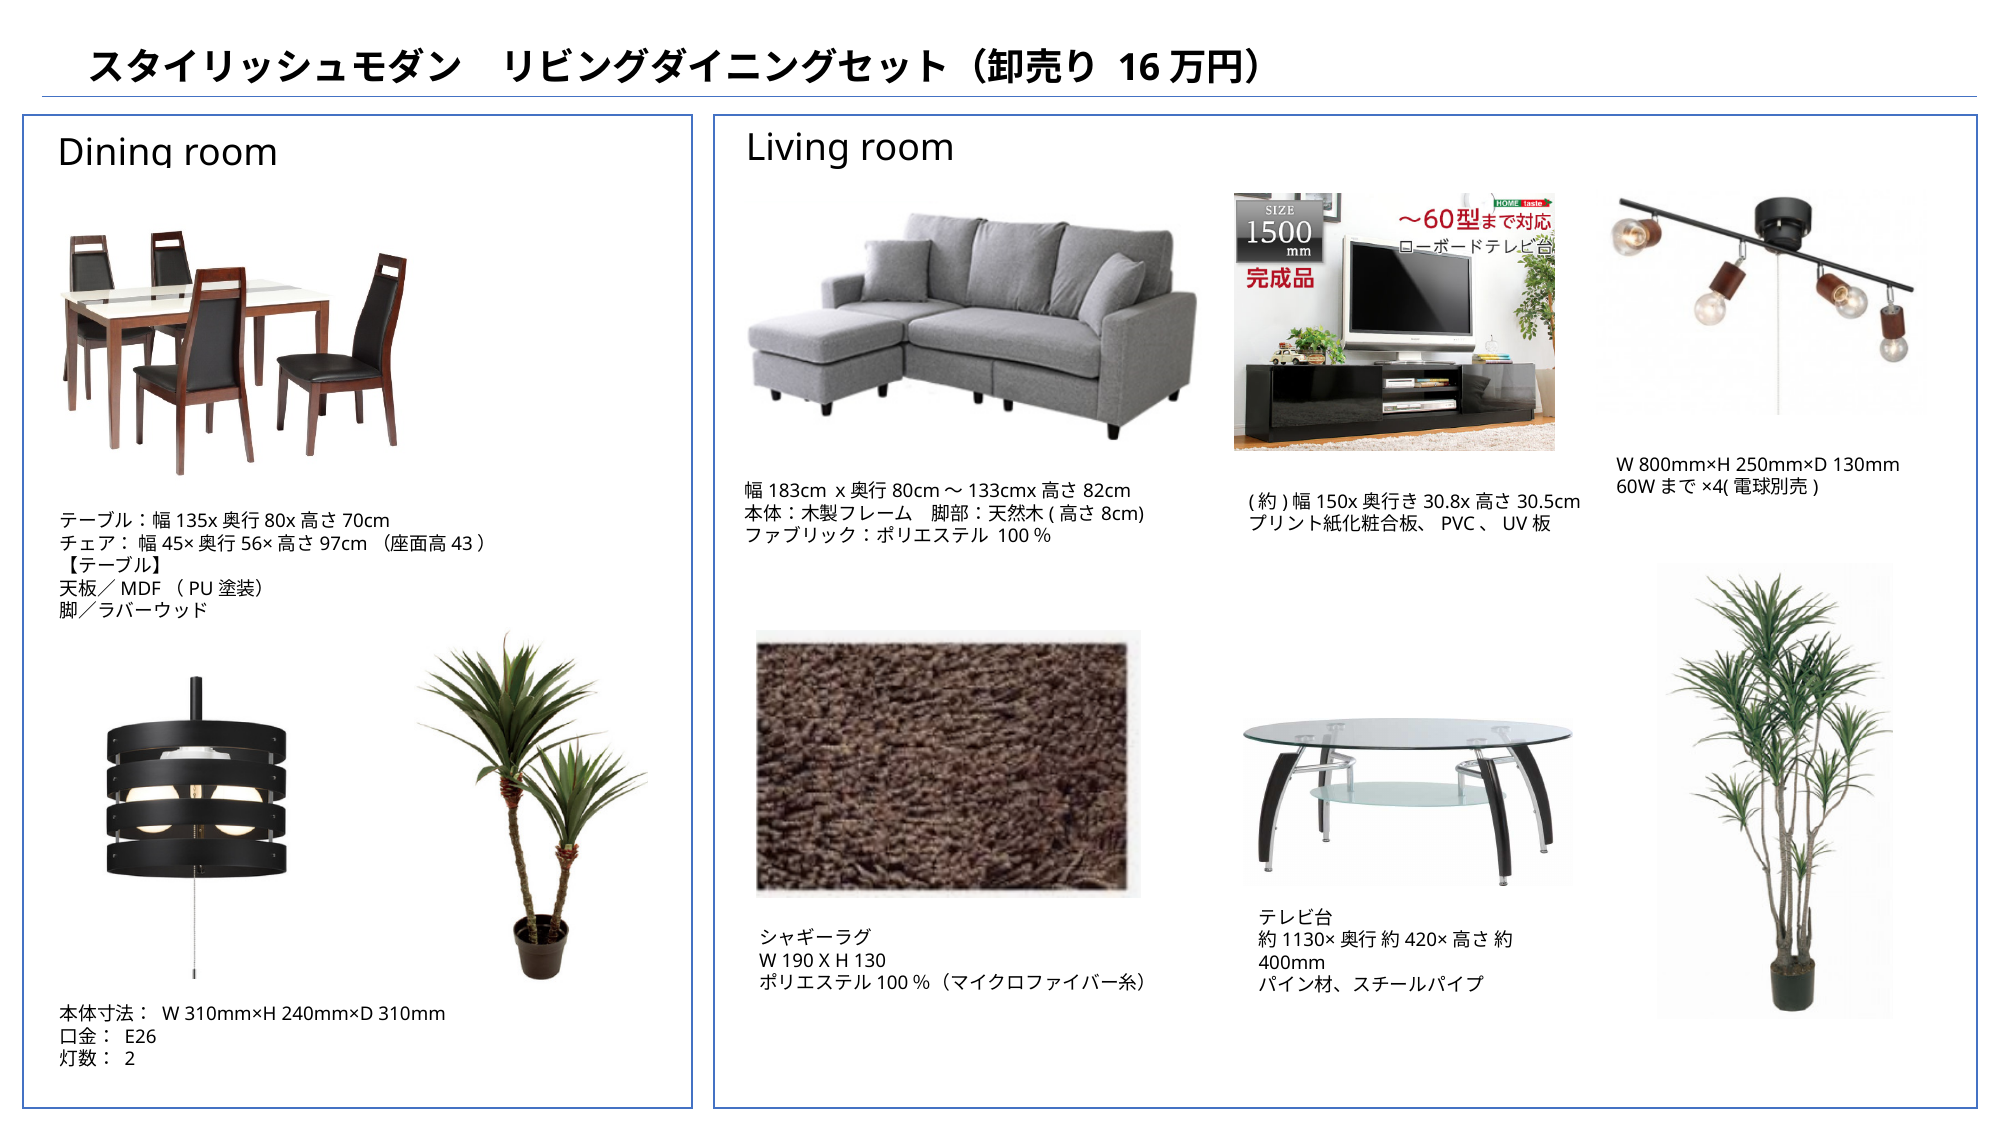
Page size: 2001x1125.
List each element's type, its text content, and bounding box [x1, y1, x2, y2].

picture [1243, 718, 1573, 886]
picture [1234, 193, 1555, 451]
picture [54, 168, 414, 528]
picture [744, 201, 1202, 442]
picture [1596, 174, 1927, 415]
text_box Dining room [42, 120, 294, 181]
picture [404, 626, 648, 985]
picture [1657, 563, 1893, 1019]
picture [69, 675, 312, 979]
text_box [22, 114, 693, 1109]
text_box W 800mm×H 250mm×D 130mm 60Wまで×4(電球別売) [1601, 445, 1963, 506]
text_box テレビ台 約1130×奥行 約420×高さ 約400mm パイン材、スチールパイプ [1243, 898, 1596, 1003]
picture [755, 630, 1141, 898]
text_box [713, 114, 1978, 1109]
text_box (約)幅150x奥行き30.8x高さ30.5cm プリント紙化粧合板、PVC、UV板 [1234, 482, 1596, 542]
text_box 幅183cmｘ奥行80cm～133cmx高さ82cm 本体：木製フレーム 脚部：天然木(高さ8cm) ファブリック：ポリエステル 100％ [730, 471, 1159, 555]
text_box Living room [731, 115, 971, 175]
text_box スタイリッシュモダン リビングダイニングセット（卸売り 16万円） [72, 35, 1946, 96]
text_box テーブル：幅135x奥行80x高さ70cm チェア： 幅45×奥行56×高さ97cm（座面高43） 【テーブル】 天板／MDF（PU塗装） 脚／ラバーウッド [44, 501, 539, 629]
